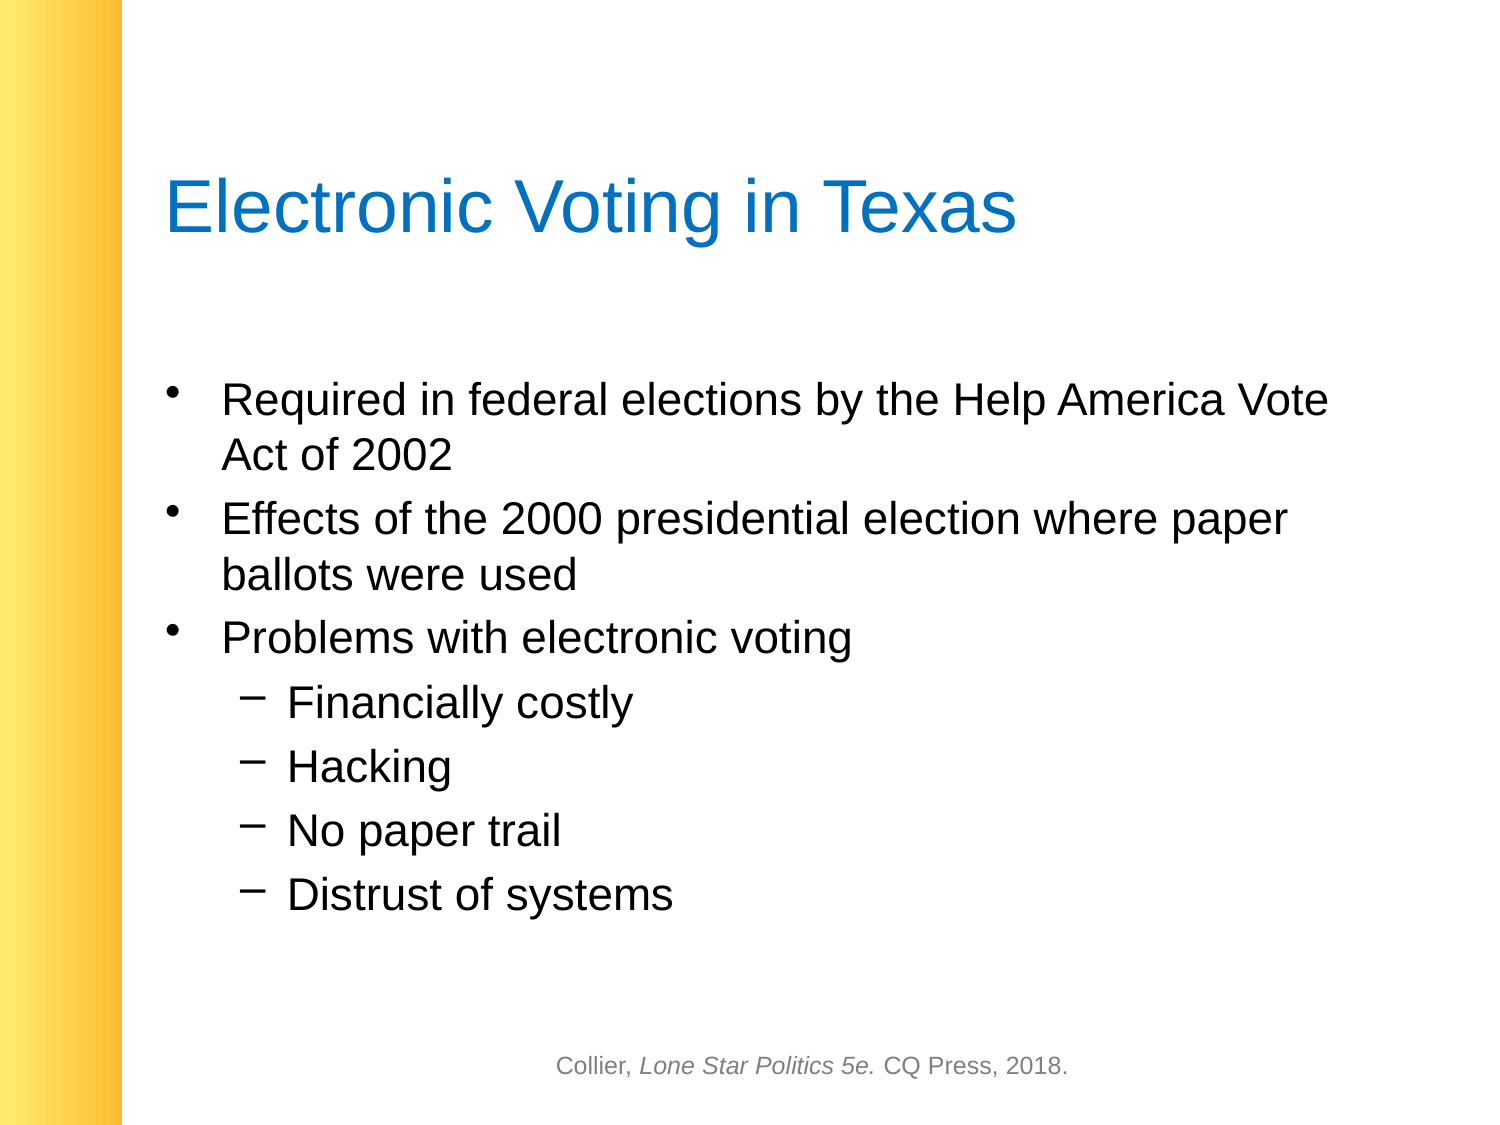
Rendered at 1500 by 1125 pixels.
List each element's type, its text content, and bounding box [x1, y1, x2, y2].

title Electronic Voting in Texas [150, 149, 1463, 338]
picture [0, 0, 1500, 1125]
list Required in federal elections by the Help America Vote Act of 2002 Effects of the 2000 presidential election where paper ballots were used Problems with electronic voting Financially costly Hacking No paper trail Distrust of systems [150, 362, 1375, 1050]
text_box Collier, Lone Star Politics 5e. CQ Press, 2018. [525, 1042, 1100, 1087]
